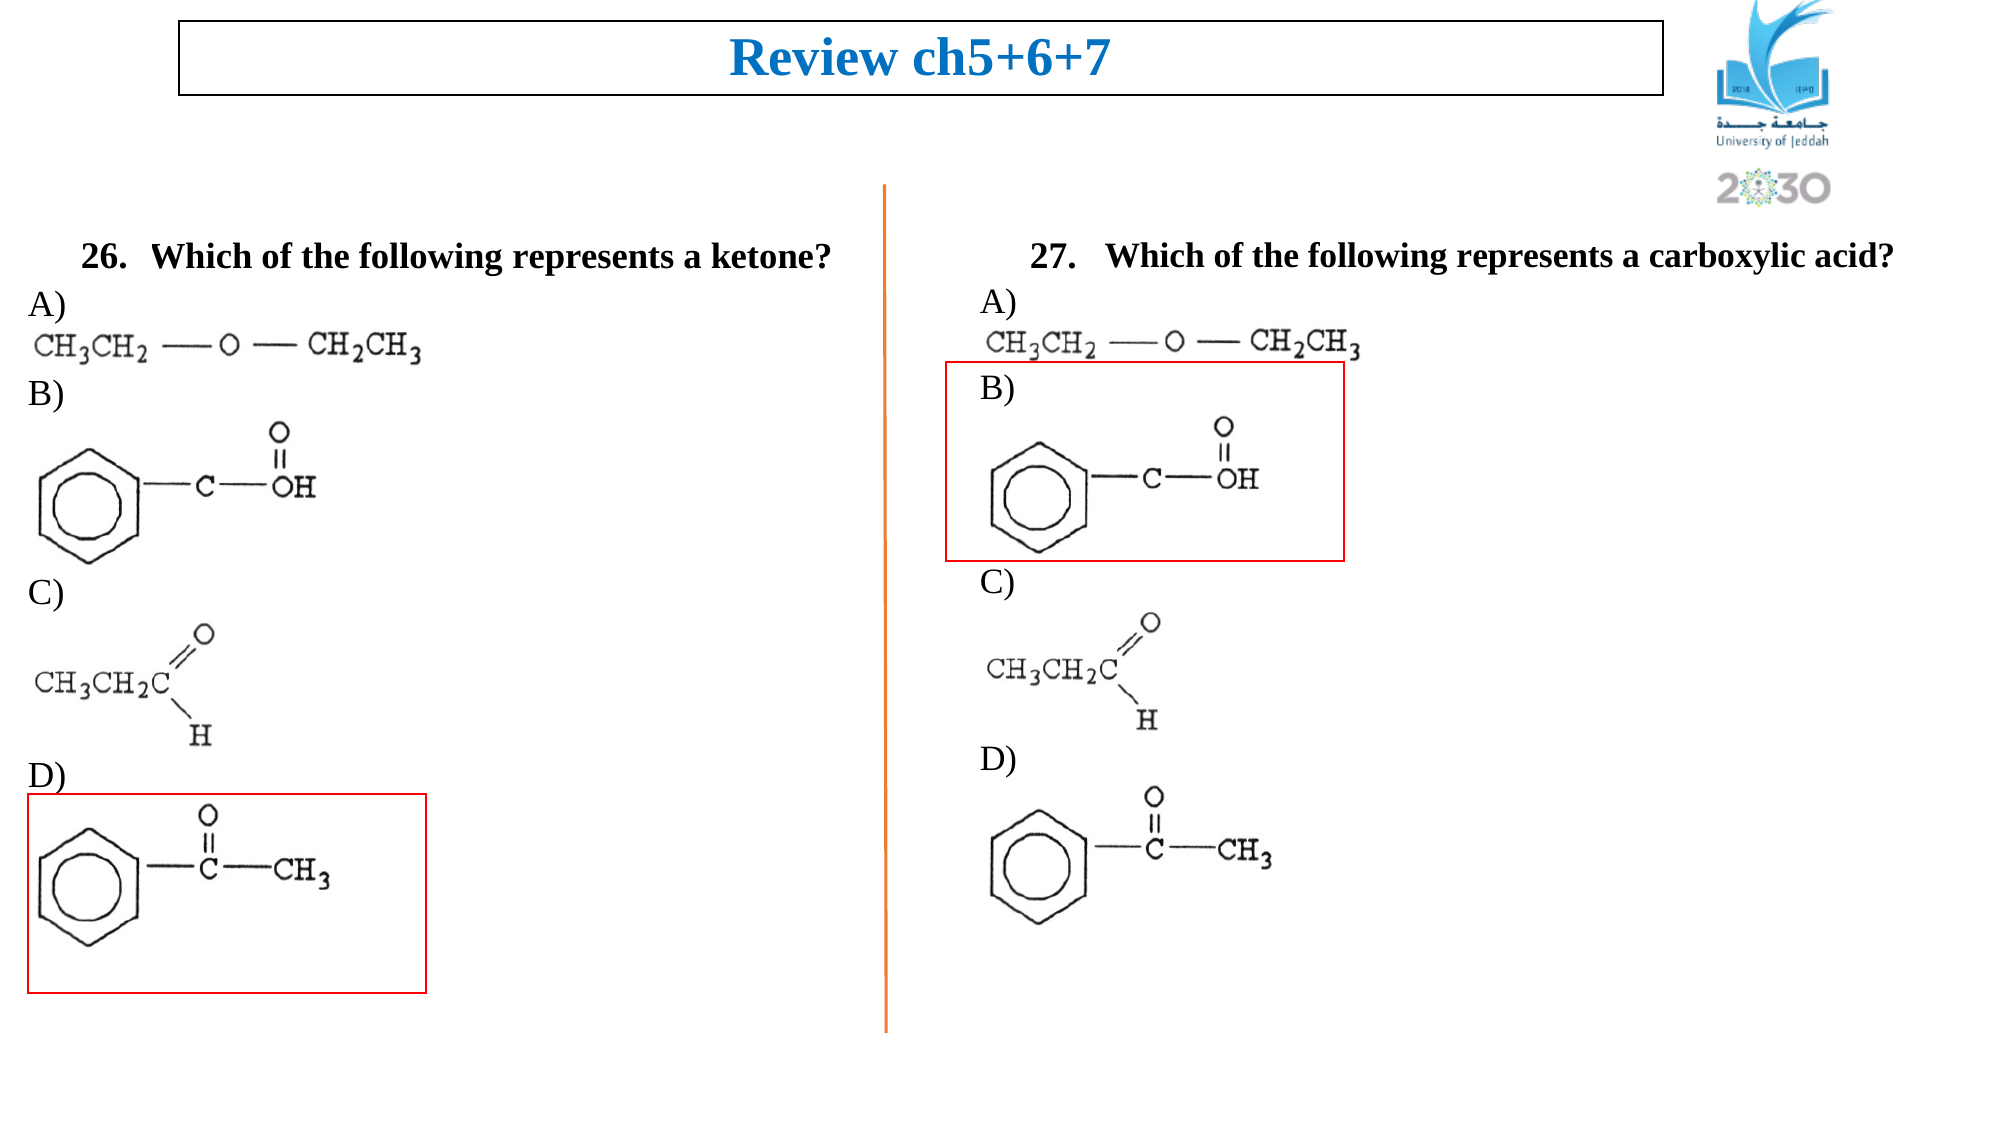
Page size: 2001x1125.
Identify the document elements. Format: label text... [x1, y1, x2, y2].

picture [1697, 0, 1851, 184]
text_box Review ch5+6+7 [178, 20, 1664, 96]
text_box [27, 184, 2000, 1033]
